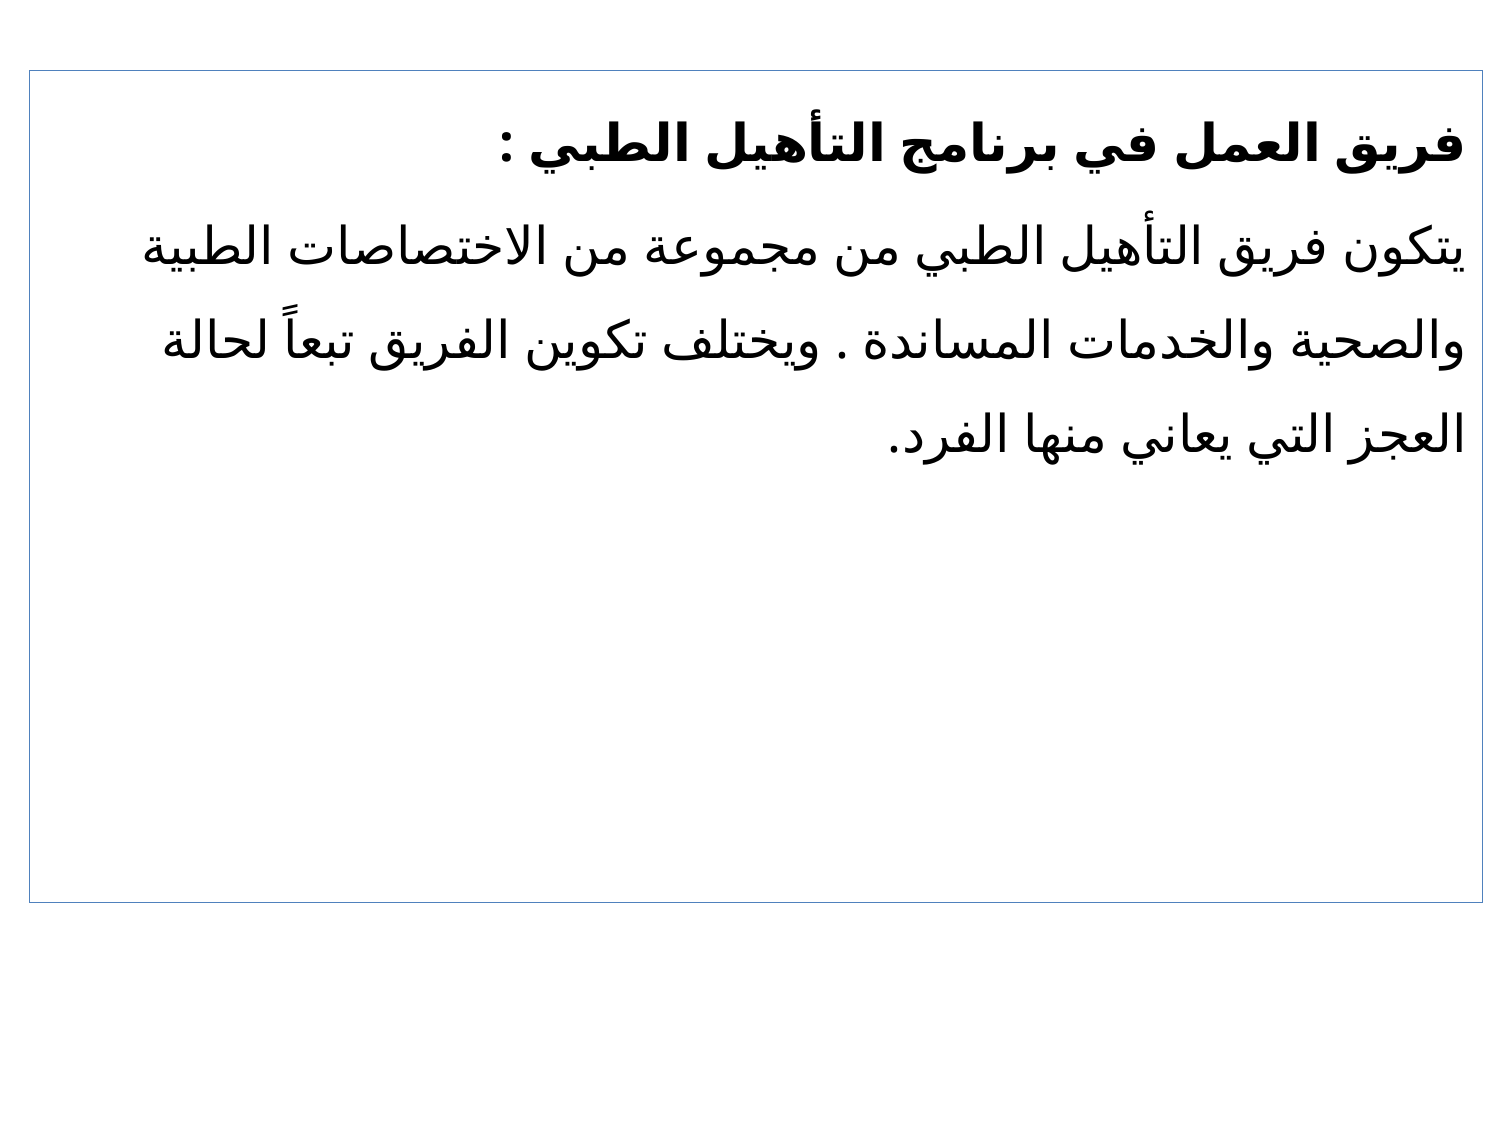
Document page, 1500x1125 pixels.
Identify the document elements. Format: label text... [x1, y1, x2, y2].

list فريق العمل في برنامج التأهيل الطبي : يتكون فريق التأهيل الطبي من مجموعة من الاختصاصات الطبية والصحية والخدمات المساندة . ويختلف تكوين الفريق تبعاً لحالة العجز التي يعاني منها الفرد. [29, 70, 1483, 903]
